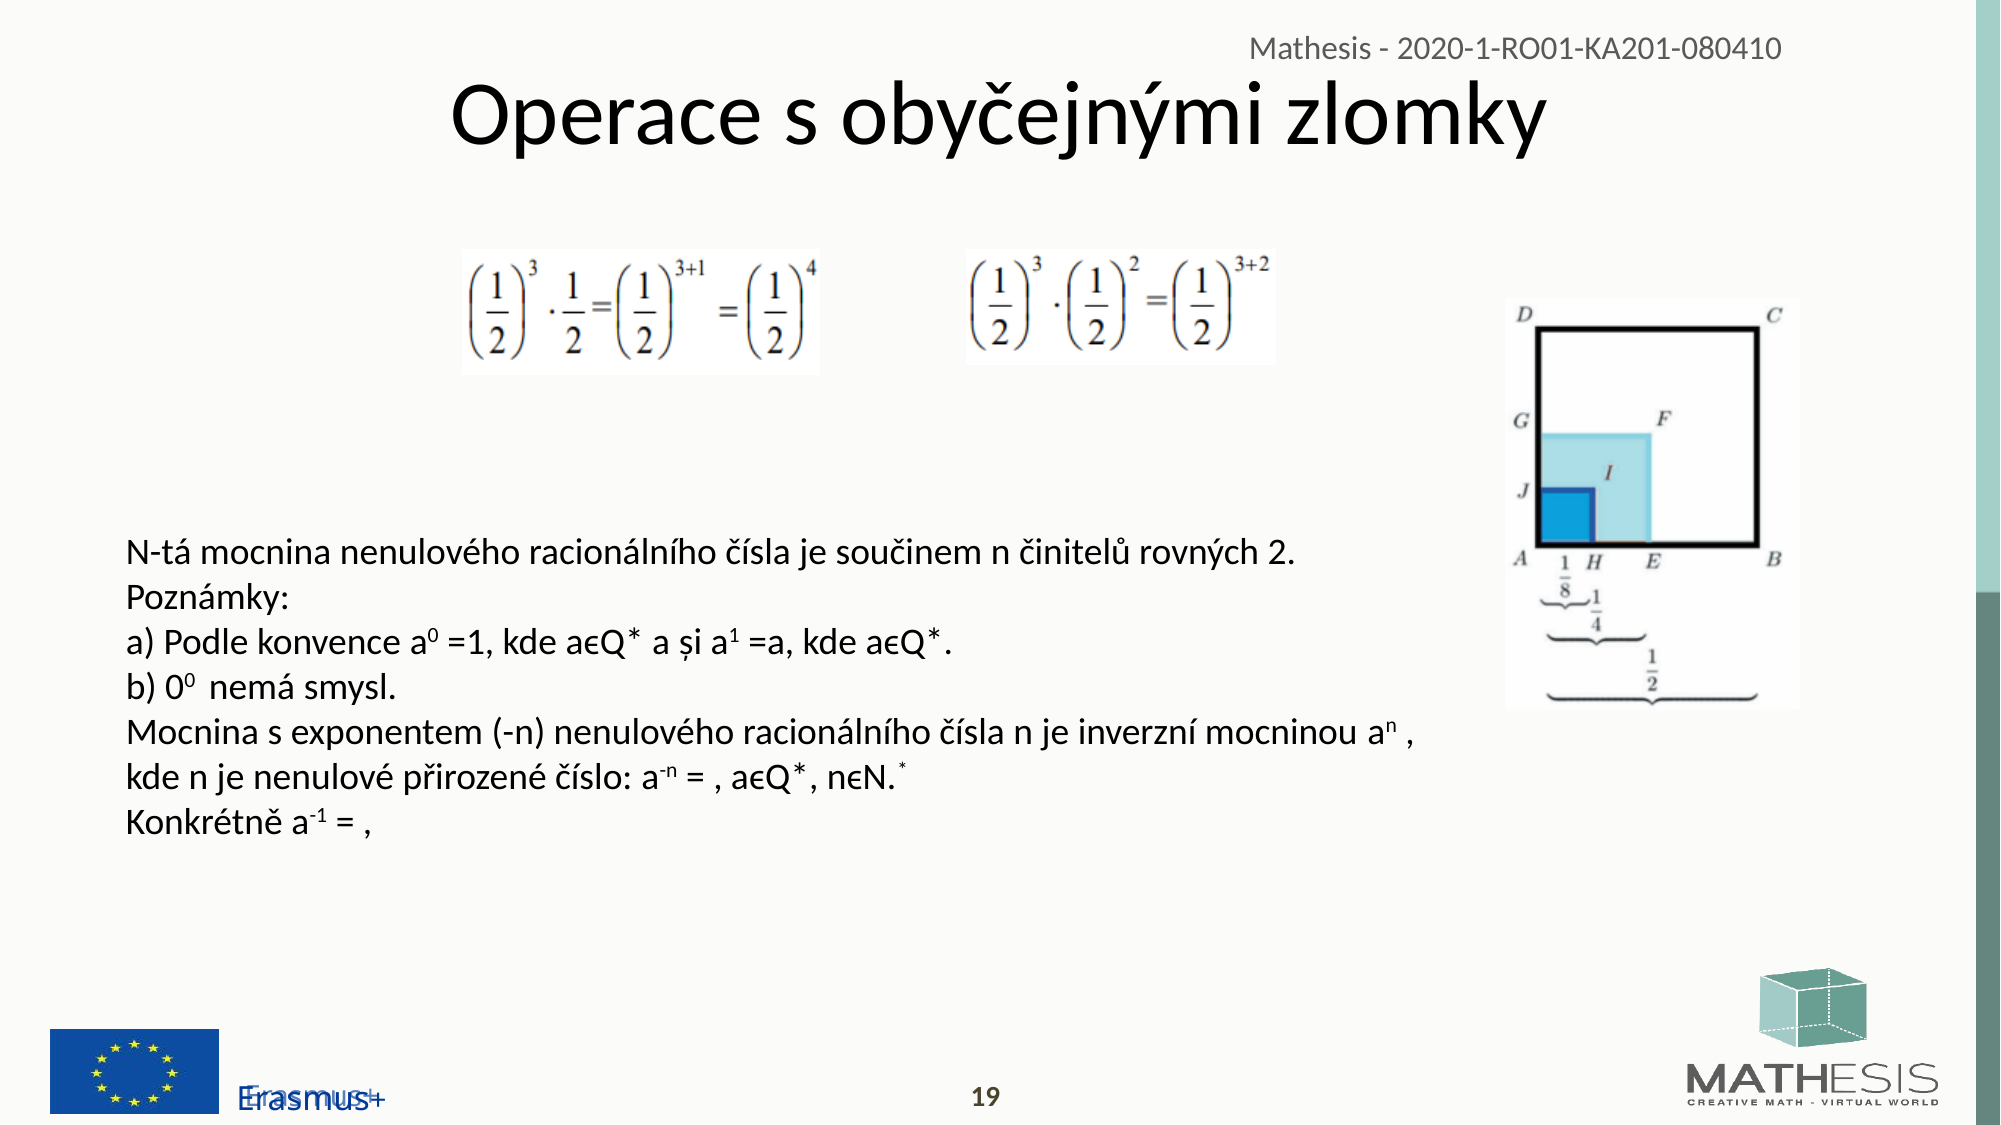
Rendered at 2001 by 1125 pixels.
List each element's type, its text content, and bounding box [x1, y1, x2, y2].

picture [1504, 298, 1801, 713]
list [966, 248, 1277, 365]
title Operace s obyčejnými zlomky [99, 45, 1900, 233]
picture [462, 248, 821, 375]
picture [50, 1029, 219, 1114]
